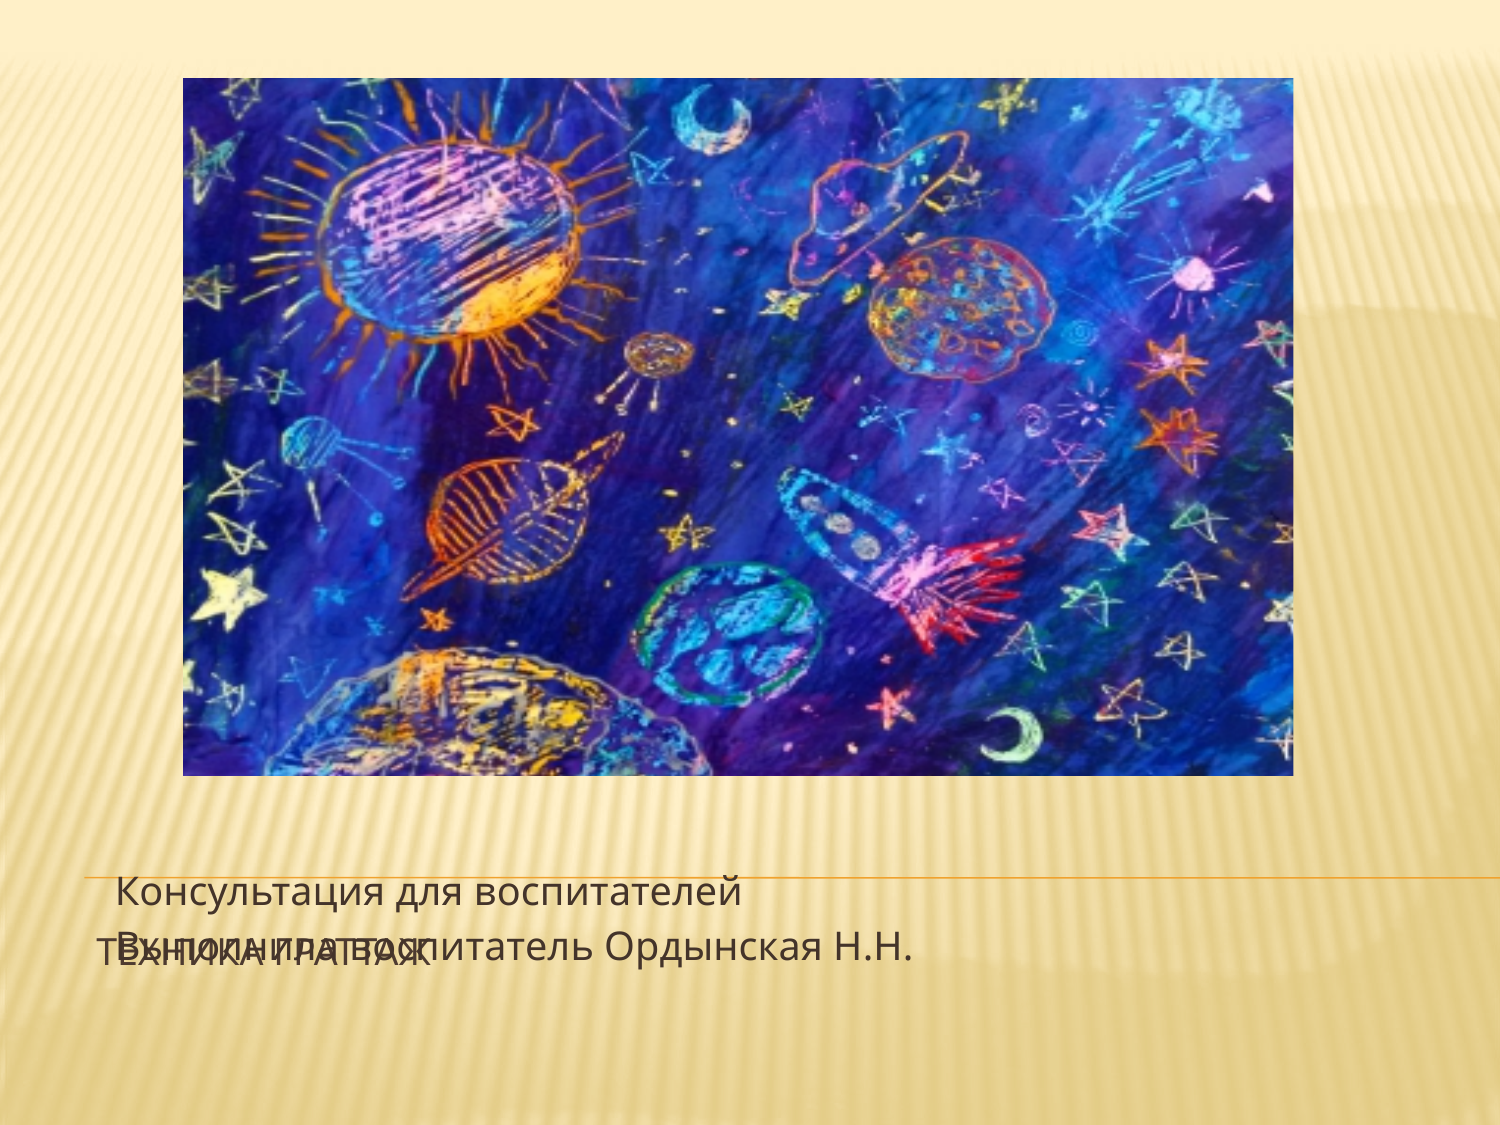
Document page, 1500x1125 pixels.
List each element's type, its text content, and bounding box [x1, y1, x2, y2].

picture [182, 77, 1294, 776]
title Техника Граттаж [62, 875, 1450, 982]
subtitle Консультация для воспитателей Выполнила воспитатель Ордынская Н.Н. [100, 857, 1069, 976]
